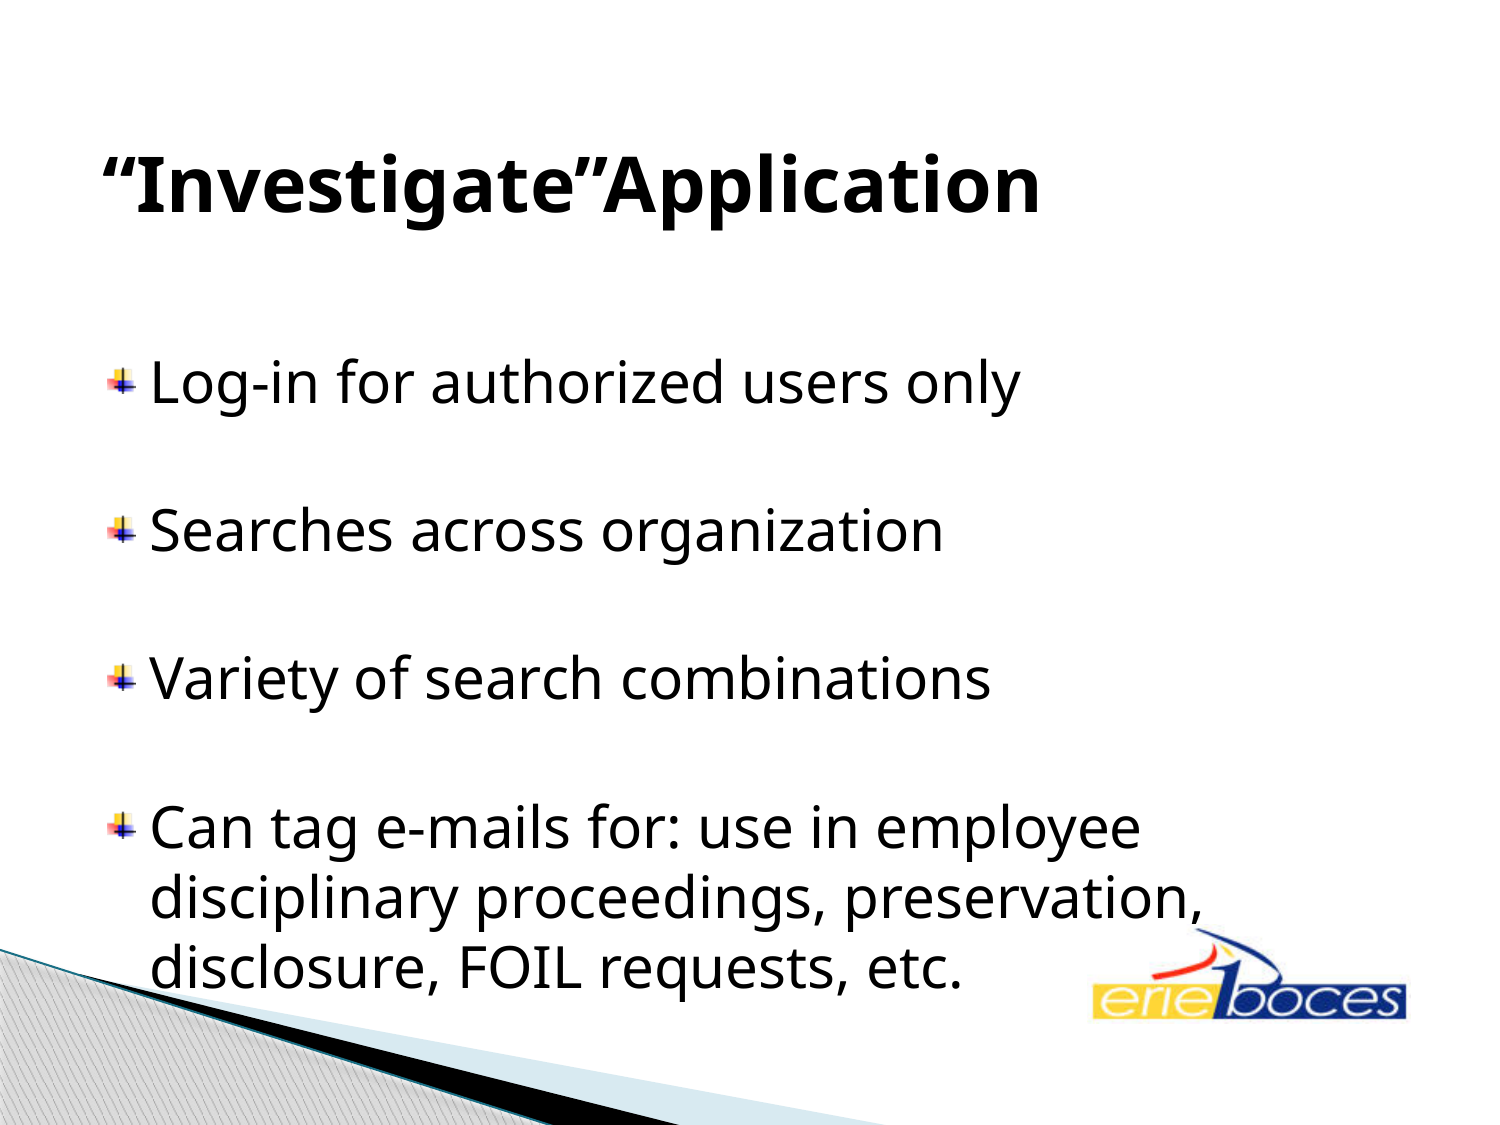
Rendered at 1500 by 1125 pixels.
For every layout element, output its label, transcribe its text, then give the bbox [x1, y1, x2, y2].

picture [107, 810, 136, 839]
picture [107, 662, 136, 691]
title “Investigate”Application [87, 87, 1438, 275]
picture [107, 514, 136, 543]
picture [107, 366, 136, 394]
picture [1087, 924, 1412, 1024]
list Log-in for authorized users only Searches across organization Variety of search combinations Can tag e-mails for: use in employee disciplinary proceedings, preservation, disclosure, FOIL requests, etc. [74, 337, 1463, 1013]
